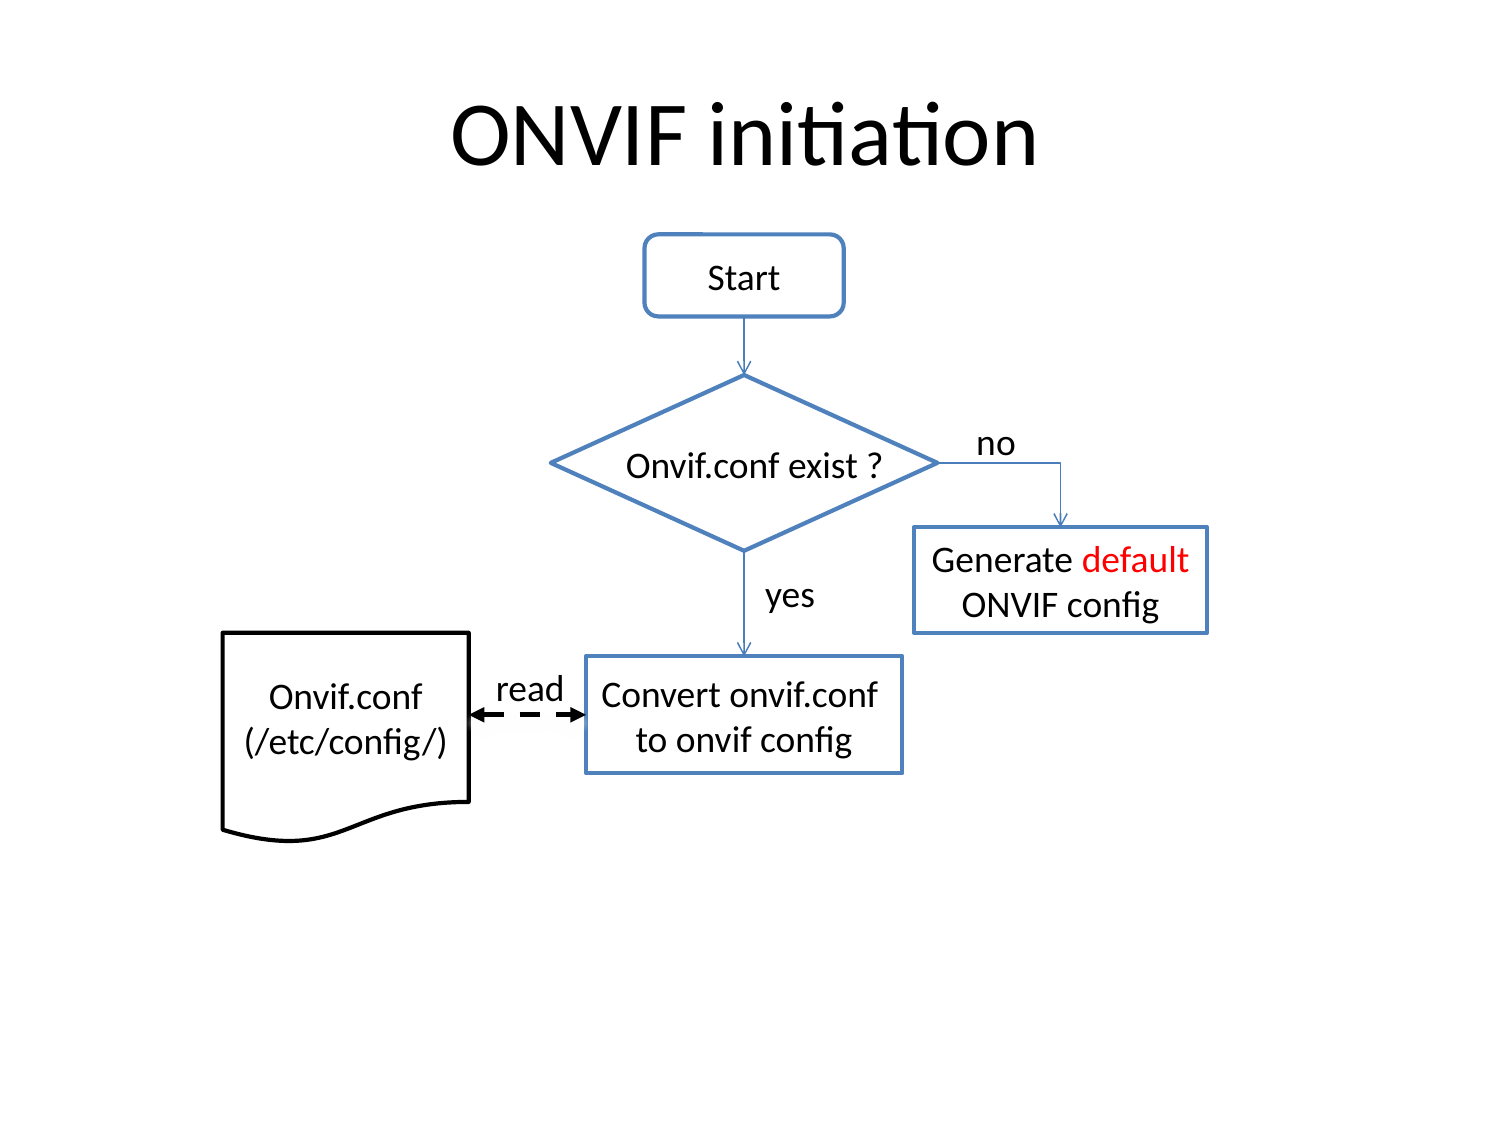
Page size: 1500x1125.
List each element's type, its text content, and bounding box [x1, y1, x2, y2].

text_box Convert onvif.conf to onvif config [584, 654, 904, 775]
text_box read [481, 656, 580, 713]
text_box yes [750, 562, 831, 623]
text_box Generate default ONVIF config [912, 525, 1209, 635]
text_box [548, 373, 877, 493]
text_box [937, 462, 1061, 528]
text_box [614, 494, 875, 553]
text_box Start [642, 232, 846, 319]
text_box Onvif.conf exist ? [611, 433, 899, 494]
title ONVIF initiation [70, 35, 1421, 223]
text_box no [961, 410, 1031, 461]
text_box Onvif.conf (/etc/config/) [220, 630, 471, 844]
text_box [899, 443, 939, 483]
